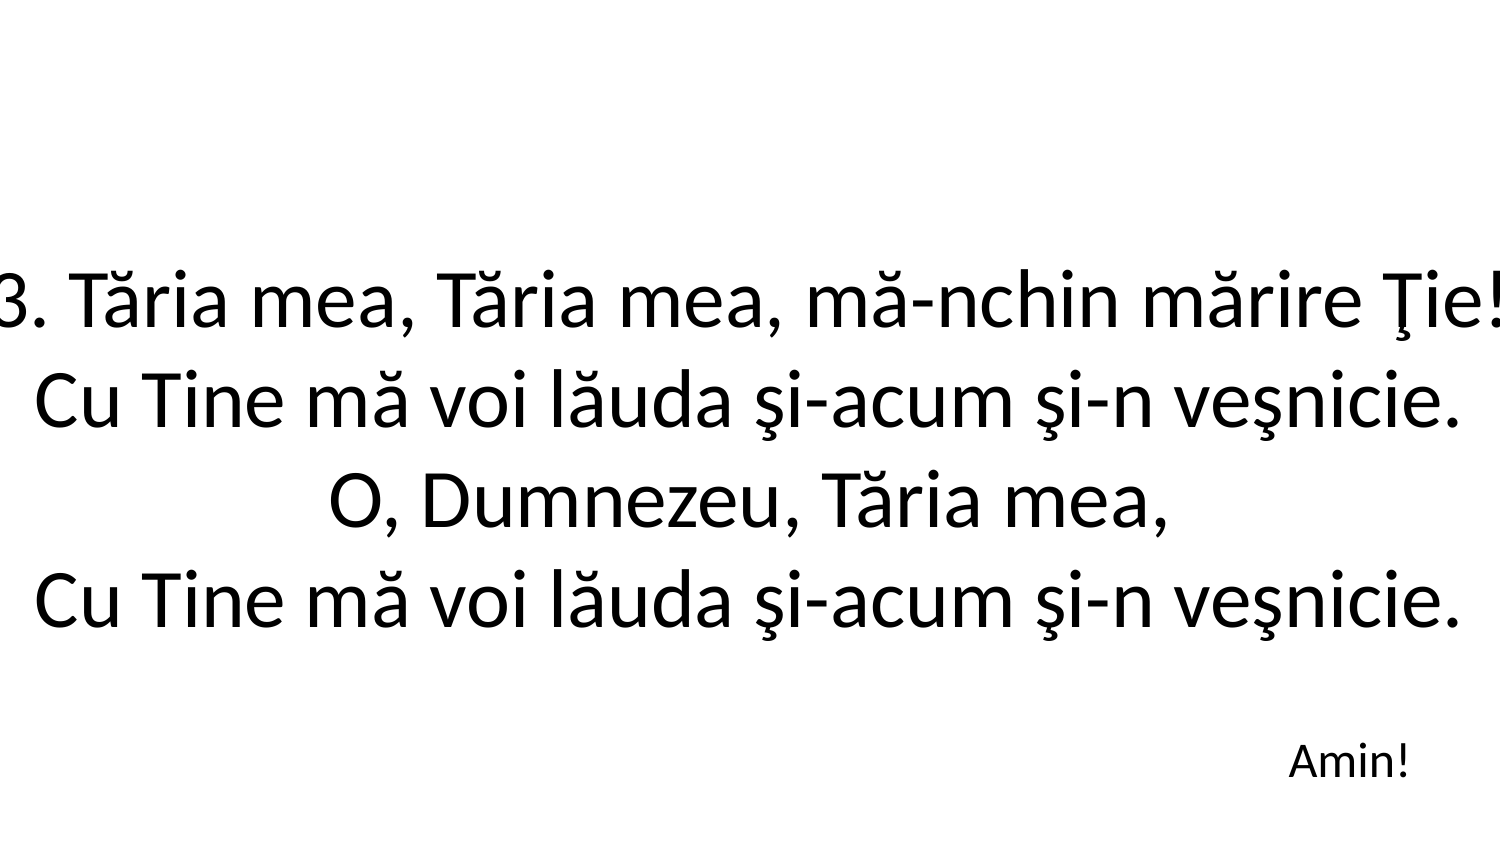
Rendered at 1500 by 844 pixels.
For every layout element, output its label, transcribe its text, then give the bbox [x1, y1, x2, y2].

text_box 3. Tăria mea, Tăria mea, mă-nchin mărire Ţie! Cu Tine mă voi lăuda şi-acum şi-n veşnicie. O, Dumnezeu, Tăria mea, Cu Tine mă voi lăuda şi-acum şi-n veşnicie. [0, 192, 1500, 652]
text_box Amin! [1273, 674, 1427, 795]
